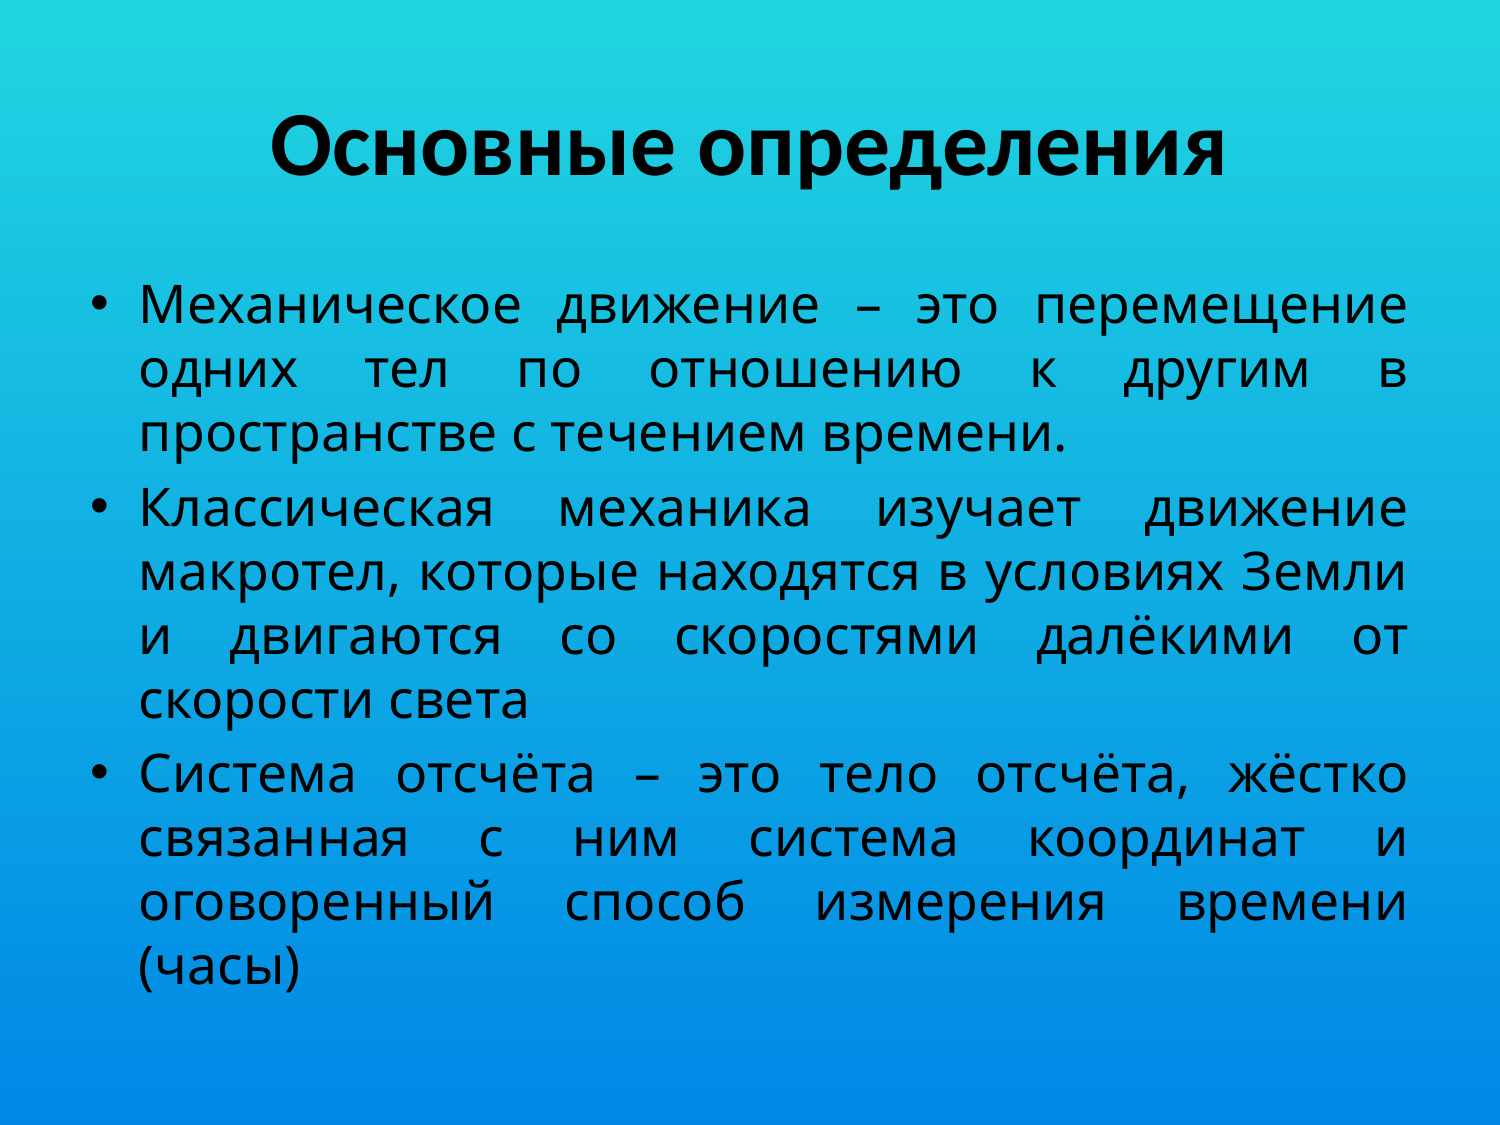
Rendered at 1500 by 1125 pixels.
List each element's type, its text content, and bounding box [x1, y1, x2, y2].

list Механическое движение – это перемещение одних тел по отношению к другим в пространстве с течением времени. Классическая механика изучает движение макротел, которые находятся в условиях Земли и двигаются со скоростями далёкими от скорости света Система отсчёта – это тело отсчёта, жёстко связанная с ним система координат и оговоренный способ измерения времени (часы) [75, 262, 1425, 1005]
title Основные определения [75, 45, 1425, 233]
